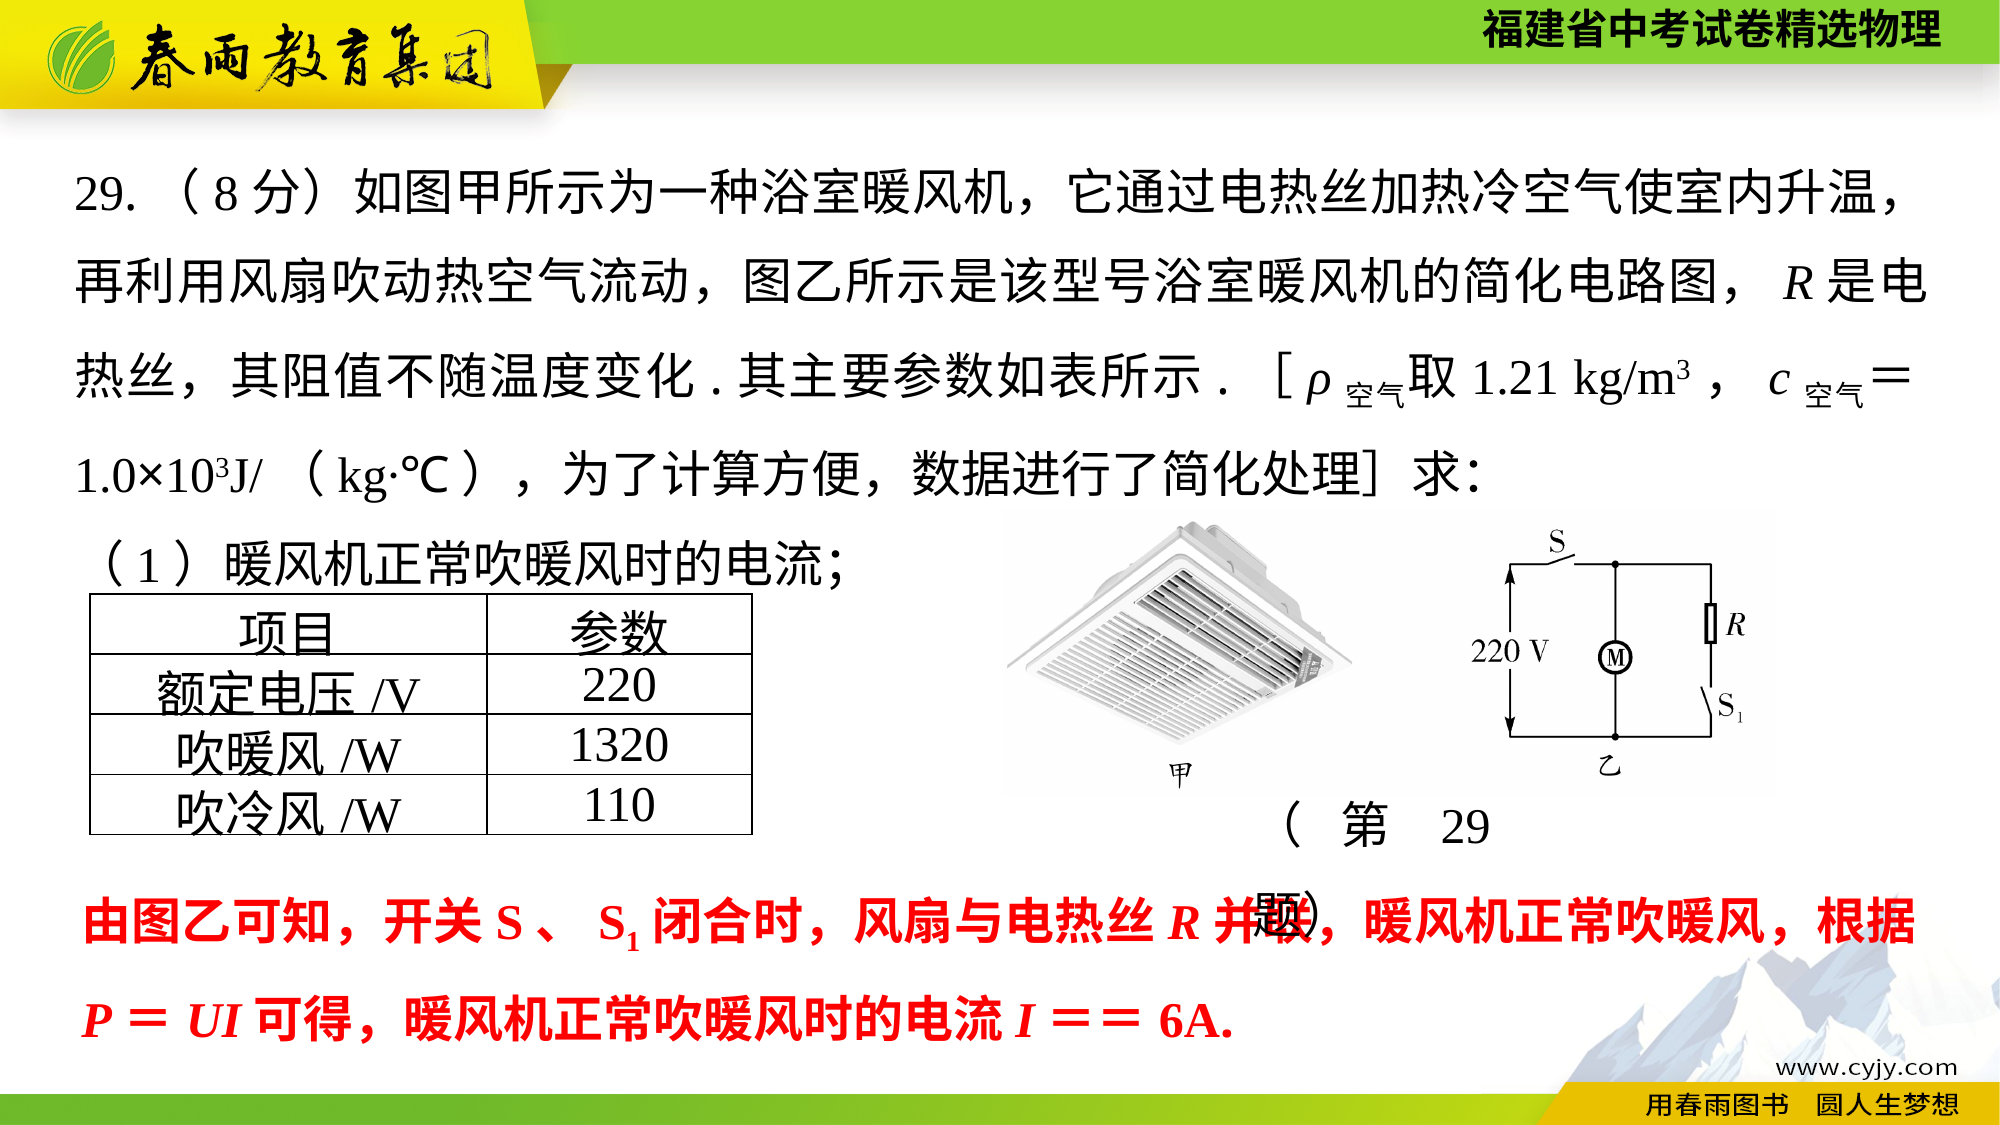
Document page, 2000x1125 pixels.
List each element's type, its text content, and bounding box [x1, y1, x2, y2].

table_cell 220 [488, 655, 751, 713]
picture [0, 0, 2000, 1125]
table_header 项目 [91, 595, 486, 653]
table_cell 吹暖风/W [91, 715, 486, 774]
table_cell 110 [488, 775, 751, 834]
list 29.（8分）如图甲所示为一种浴室暖风机，它通过电热丝加热冷空气使室内升温，再利用风扇吹动热空气流动，图乙所示是该型号浴室暖风机的简化电路图，R是电热丝，其阻值不随温度变化.其主要参数如表所示.［ρ空气取1.21 kg/m3，c空气＝1.0×103J/（kg∙℃），为了计算方便，数据进行了简化处理］求： （1）暖风机正常吹暖风时的电流； [59, 122, 1944, 592]
table_header 参数 [488, 595, 751, 653]
table_cell 吹冷风/W [91, 775, 486, 834]
table_cell 1320 [488, 715, 751, 774]
table_cell 额定电压/V [91, 655, 486, 713]
text_box （第29题） [1237, 806, 1518, 861]
